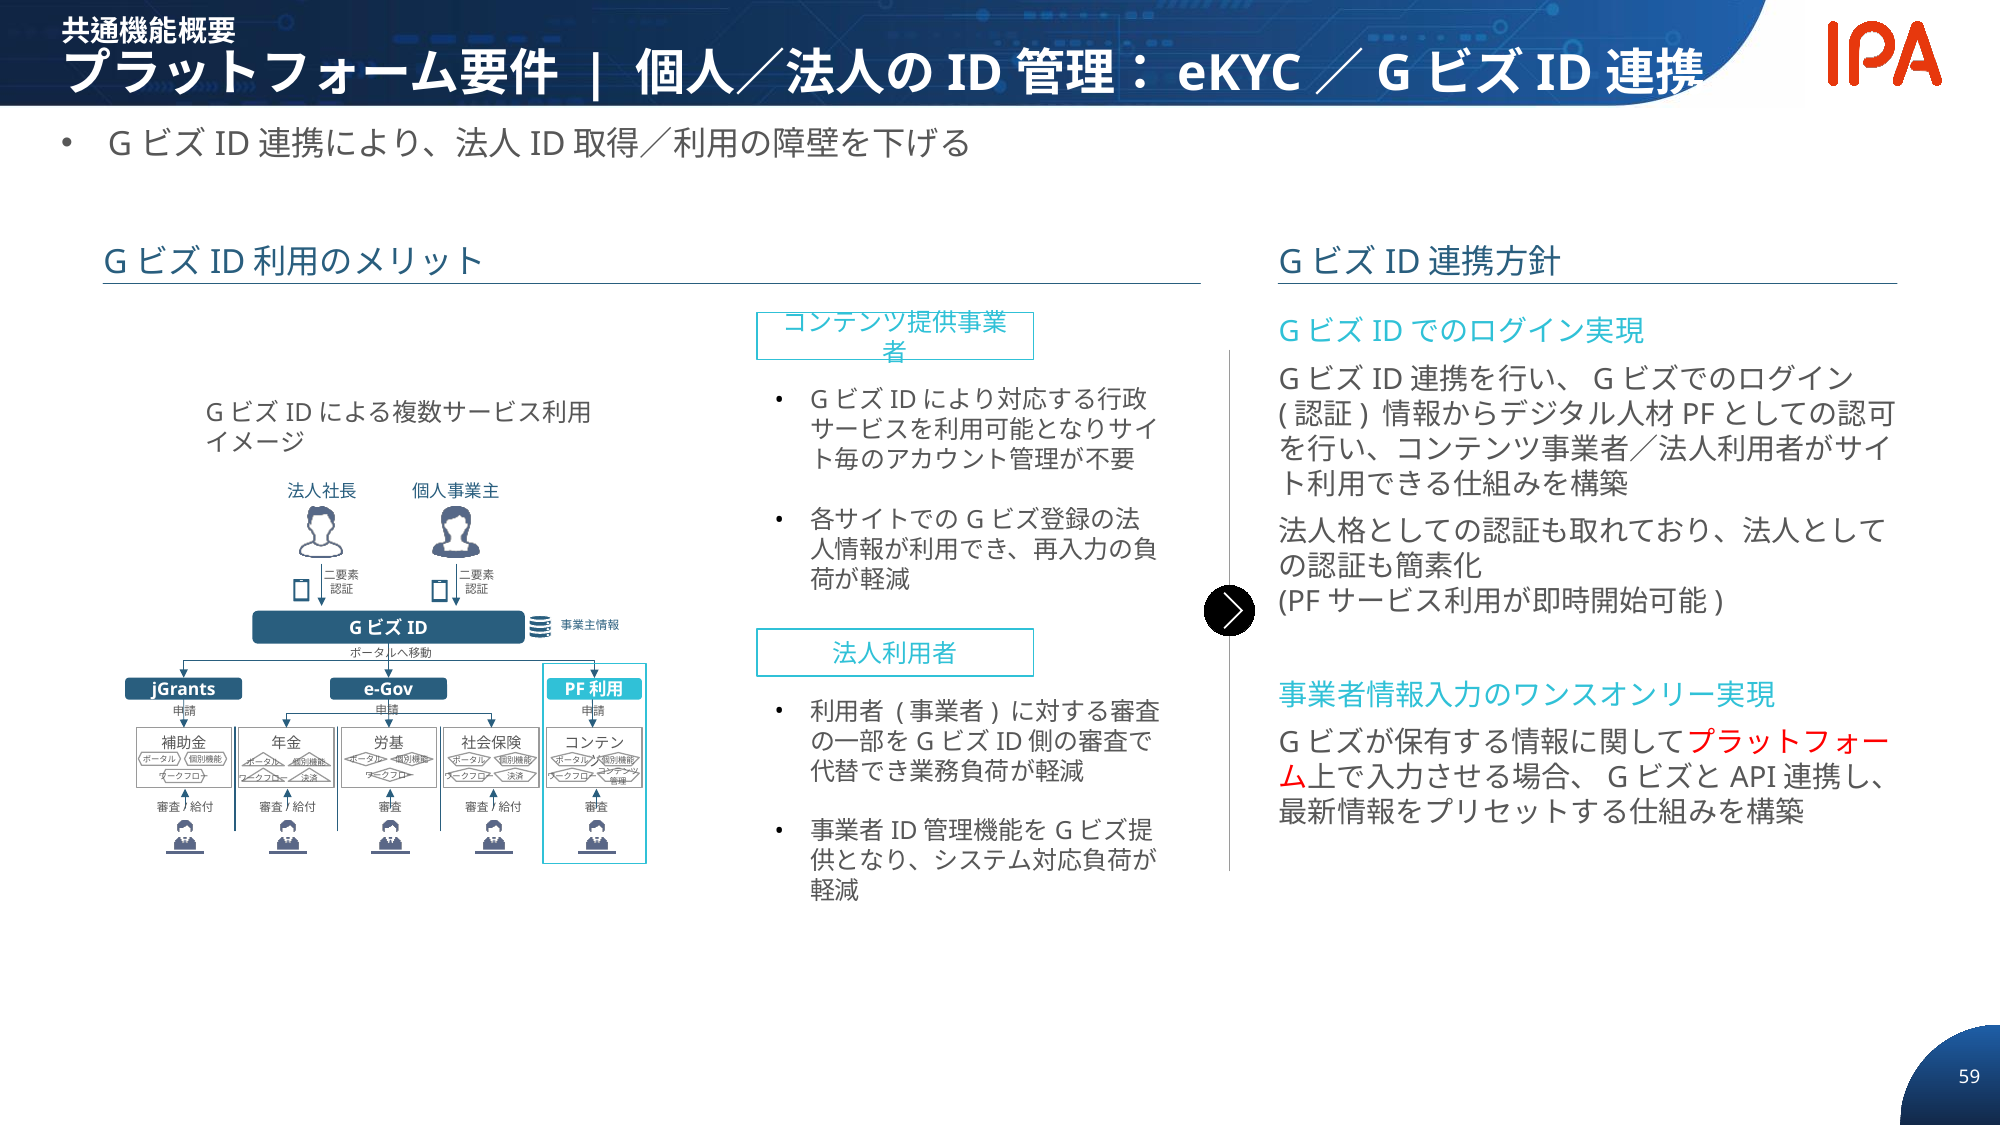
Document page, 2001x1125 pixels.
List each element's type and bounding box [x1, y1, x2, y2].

text_box [61, 16, 1794, 92]
text_box [1278, 312, 1898, 499]
picture [293, 506, 349, 558]
picture [269, 818, 307, 856]
text_box [1204, 350, 1255, 871]
picture [428, 506, 484, 558]
text_box [756, 383, 1164, 677]
picture [0, 0, 1805, 108]
text_box [61, 121, 1911, 179]
text_box [542, 663, 647, 865]
text_box [124, 676, 244, 814]
text_box [313, 564, 370, 607]
text_box [393, 473, 519, 508]
text_box [102, 225, 1201, 281]
picture [1828, 21, 1942, 86]
picture [577, 818, 616, 856]
picture [474, 818, 513, 856]
text_box [1278, 225, 1898, 281]
text_box [756, 694, 1164, 900]
picture [166, 818, 205, 856]
text_box [528, 613, 632, 639]
text_box [756, 312, 1035, 361]
picture [371, 818, 410, 856]
text_box [1278, 675, 1898, 863]
text_box [238, 557, 540, 831]
text_box [190, 414, 611, 439]
text_box [259, 473, 385, 508]
